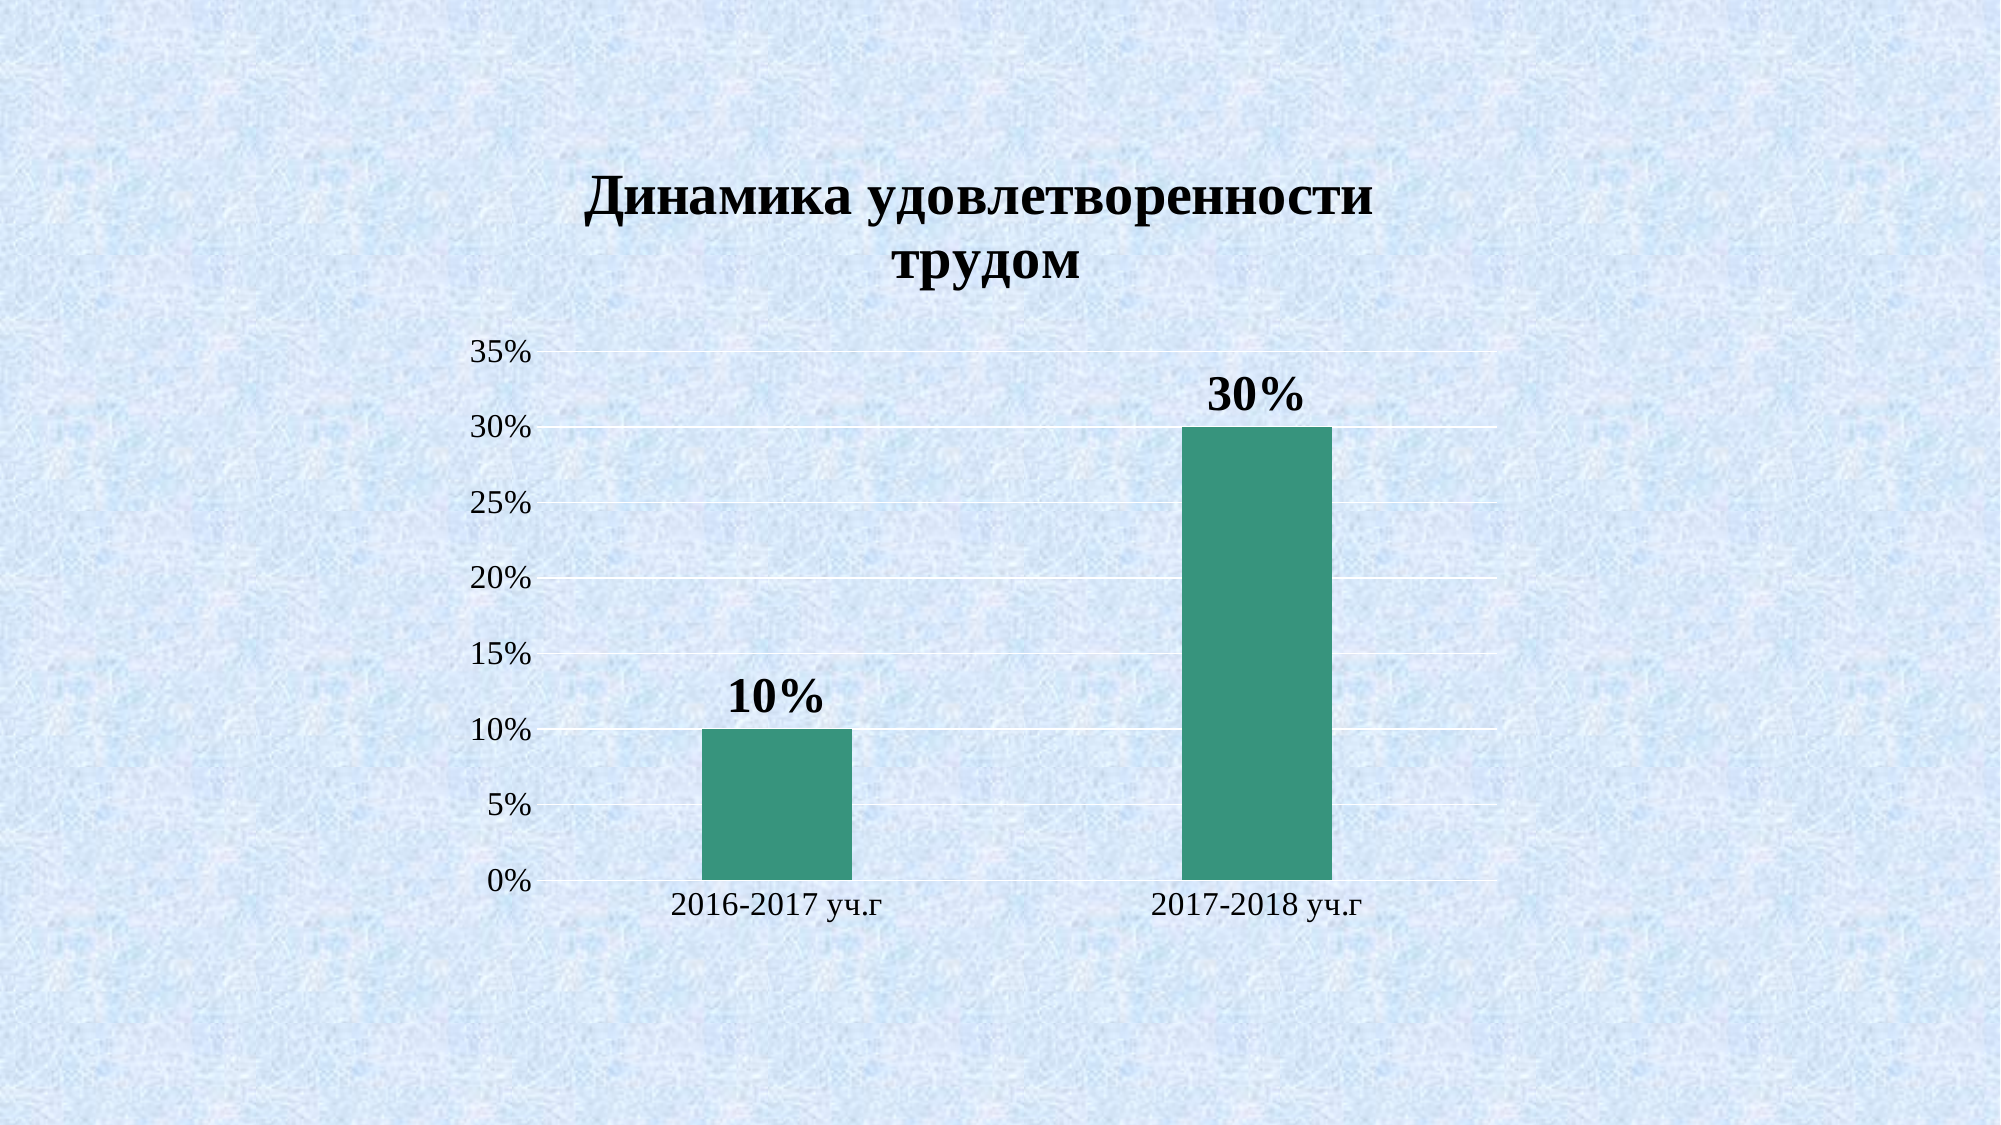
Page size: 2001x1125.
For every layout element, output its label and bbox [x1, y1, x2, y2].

chart [447, 128, 1520, 941]
picture [0, 0, 2001, 1125]
